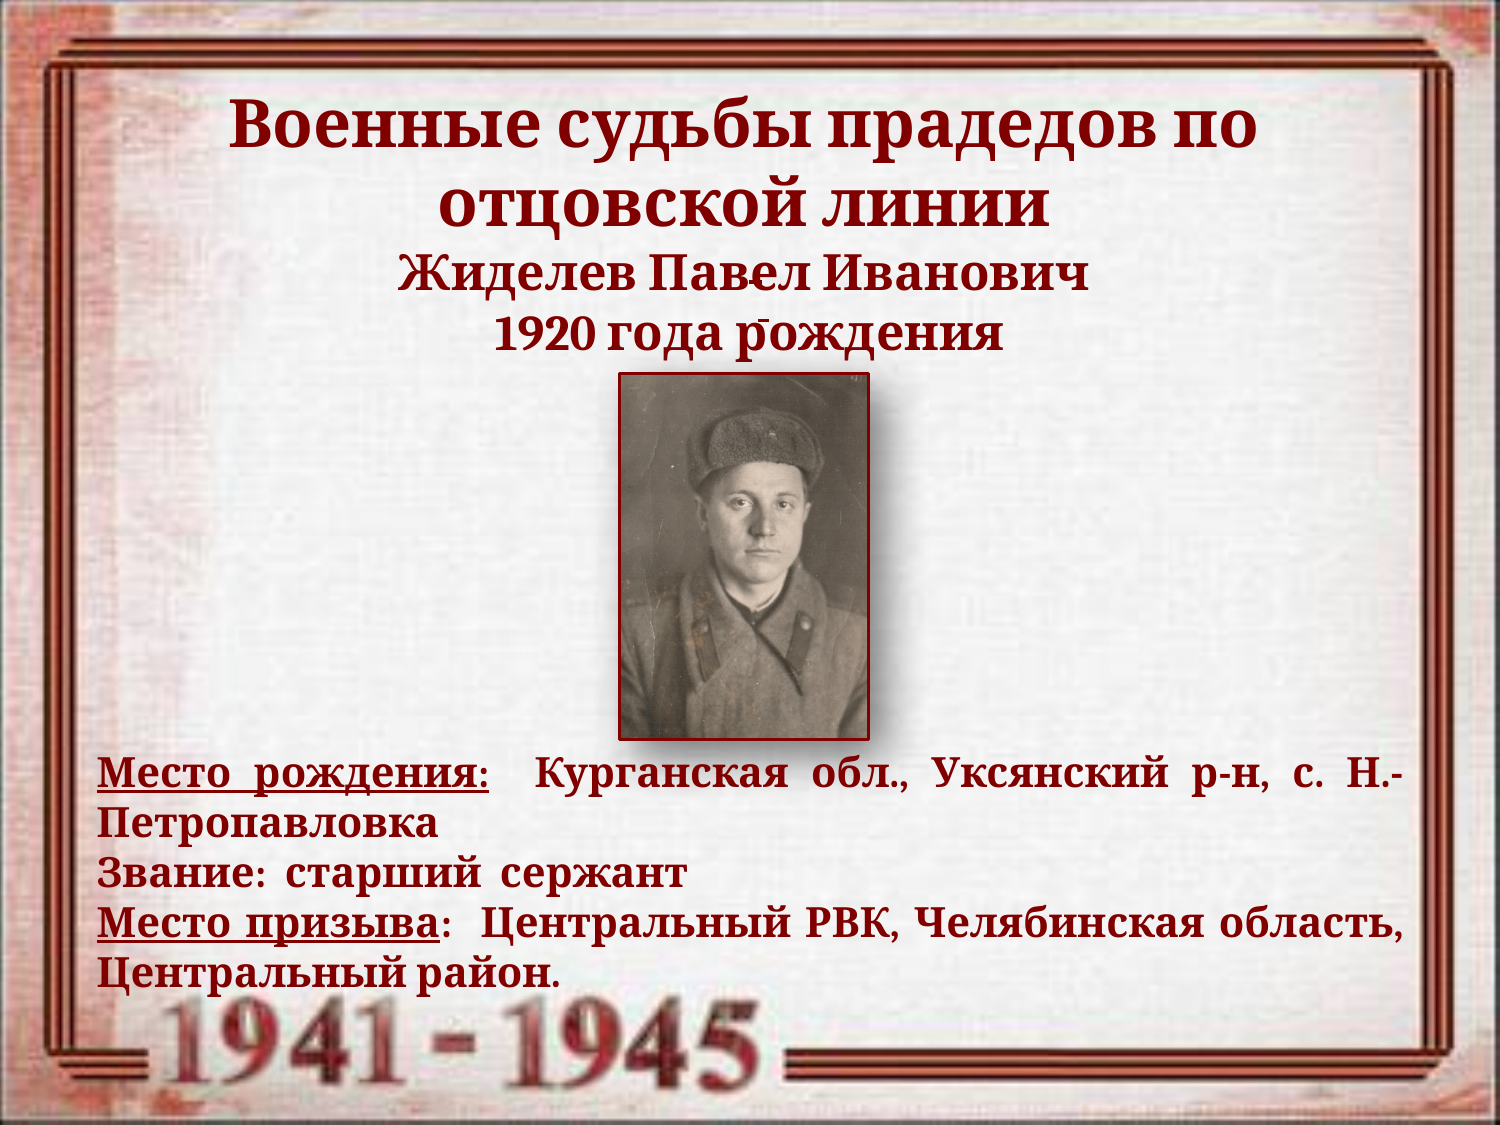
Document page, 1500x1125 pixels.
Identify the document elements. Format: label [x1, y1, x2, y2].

picture [620, 374, 868, 739]
list [0, 0, 1500, 1125]
